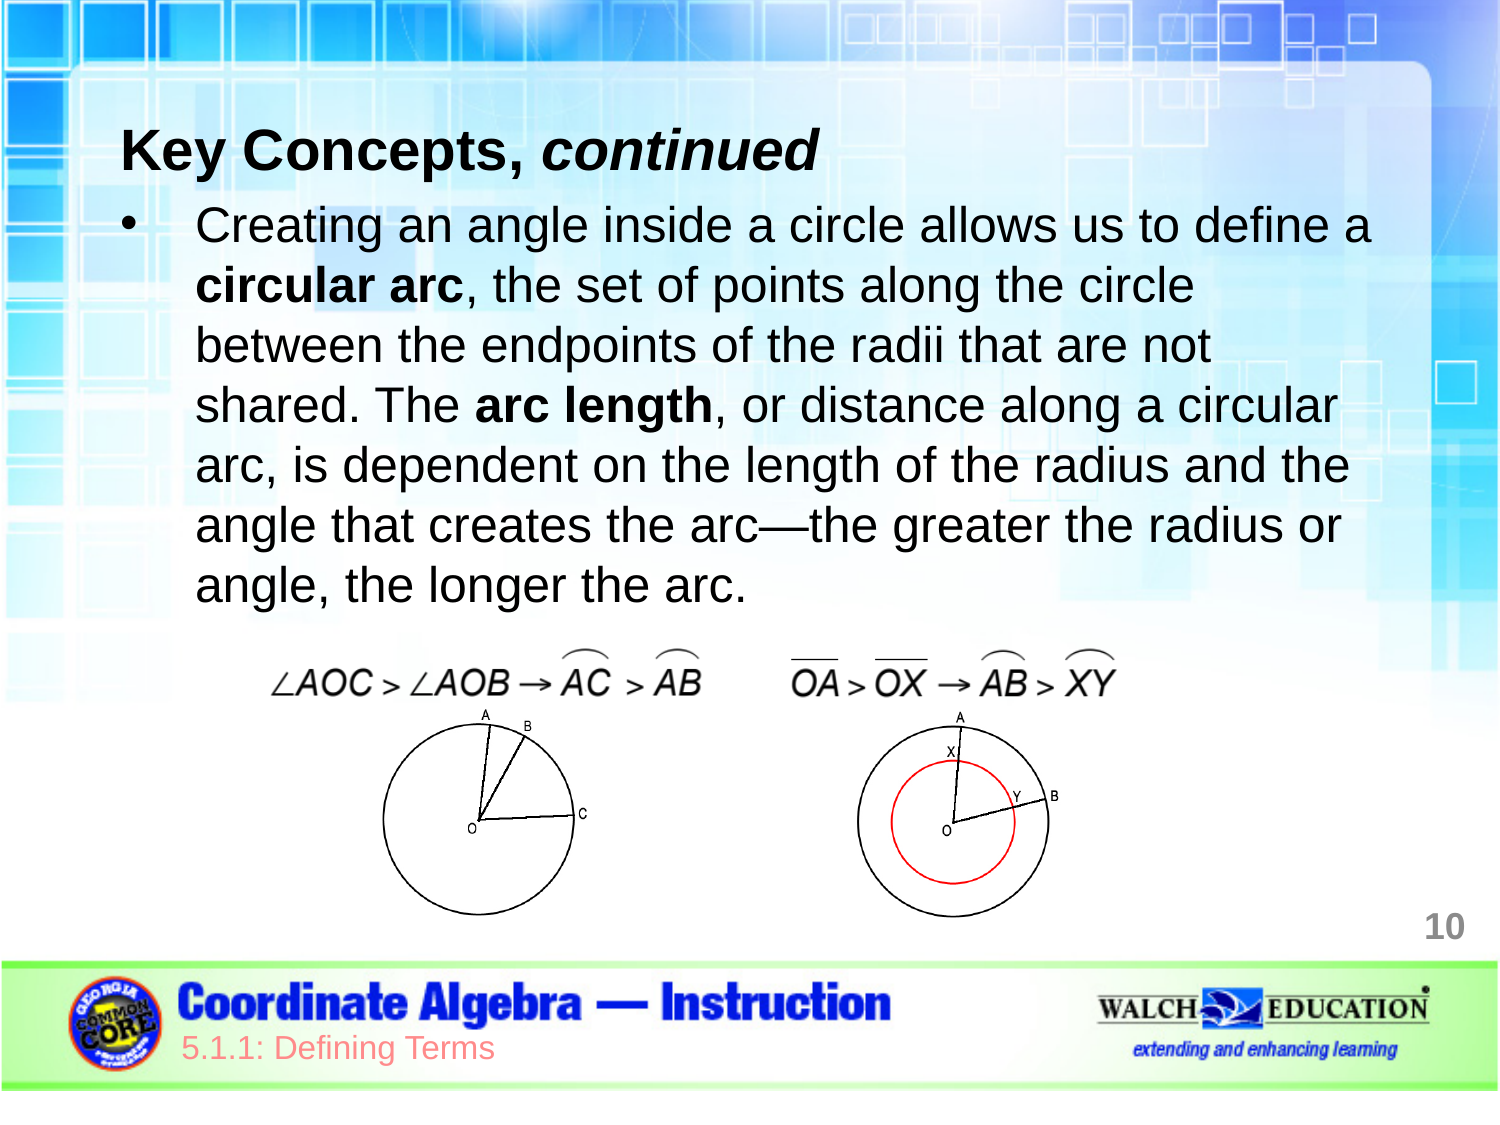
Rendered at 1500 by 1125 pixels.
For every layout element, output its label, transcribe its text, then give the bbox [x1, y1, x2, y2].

picture [1, 0, 1500, 1091]
slide_number 10 [1361, 901, 1481, 949]
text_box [789, 644, 1118, 699]
subtitle Key Concepts, continued Creating an angle inside a circle allows us to define a circular arc, the set of points along the circle between the endpoints of the radii that are not shared. The arc length, or distance along a circular arc, is dependent on the length of the radius and the angle that creates the arc—the greater the radius or angle, the longer the arc. [105, 105, 1394, 925]
footer 5.1.1: Defining Terms [166, 1024, 1080, 1069]
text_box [268, 646, 703, 705]
